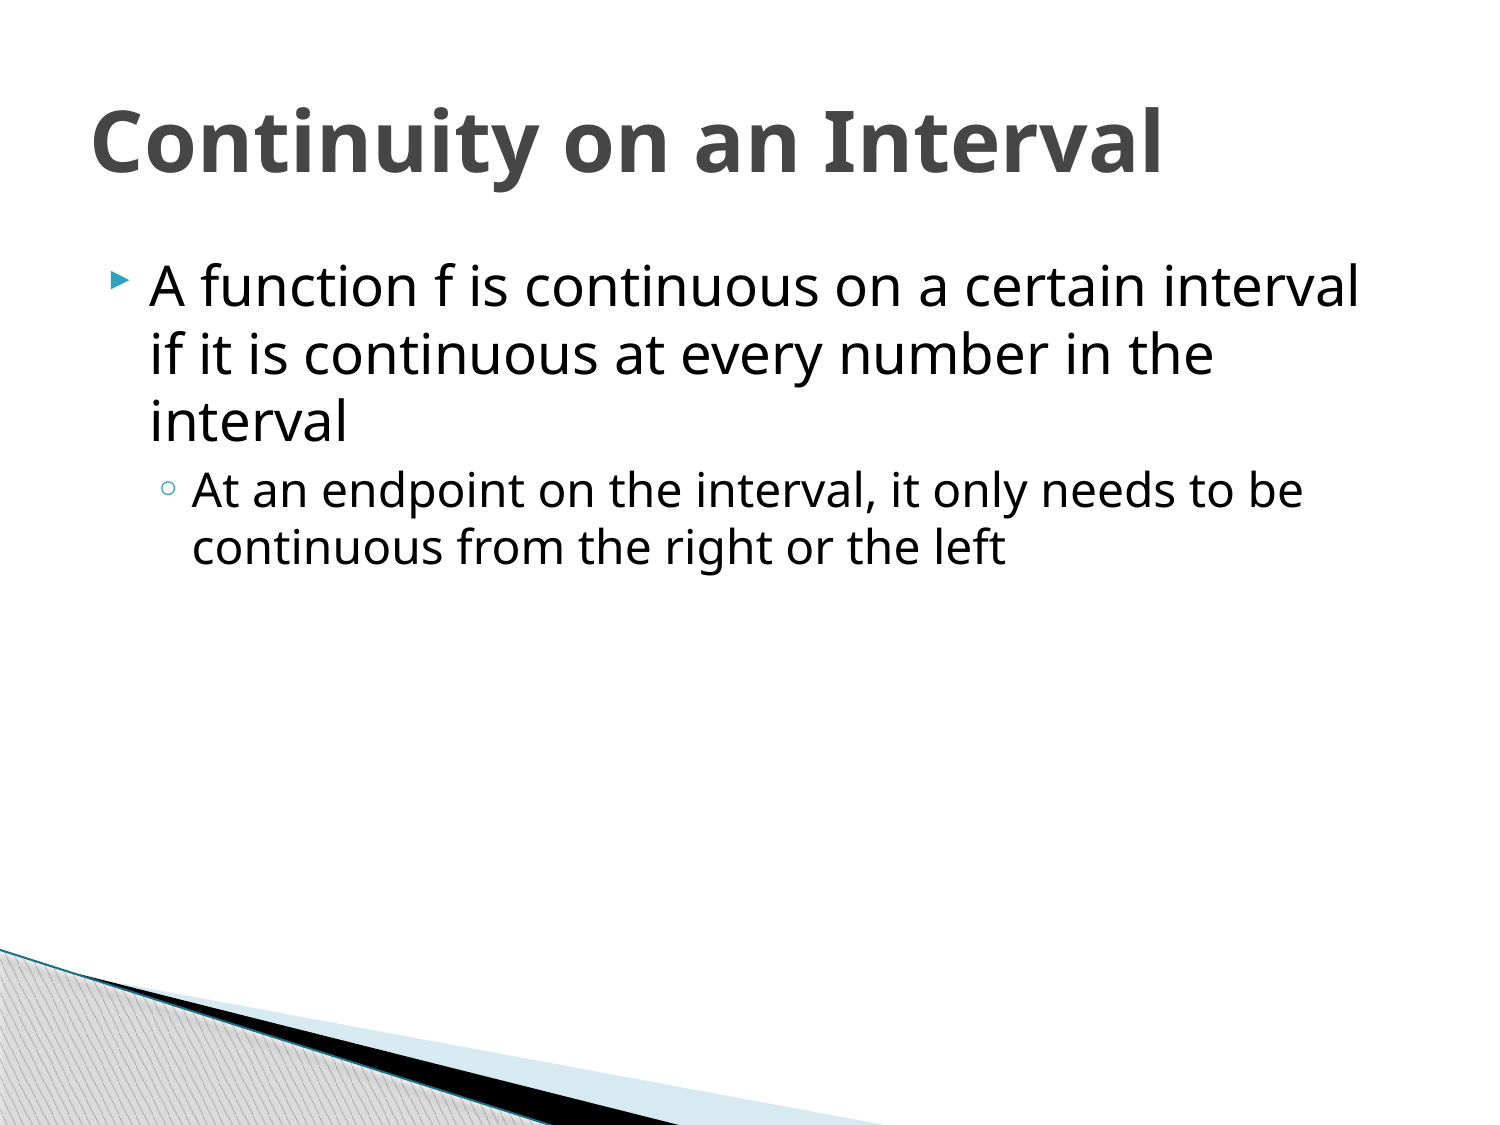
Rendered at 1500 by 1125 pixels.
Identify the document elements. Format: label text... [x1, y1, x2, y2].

title Continuity on an Interval [75, 45, 1425, 233]
list A function f is continuous on a certain interval if it is continuous at every number in the interval At an endpoint on the interval, it only needs to be continuous from the right or the left [75, 243, 1425, 986]
